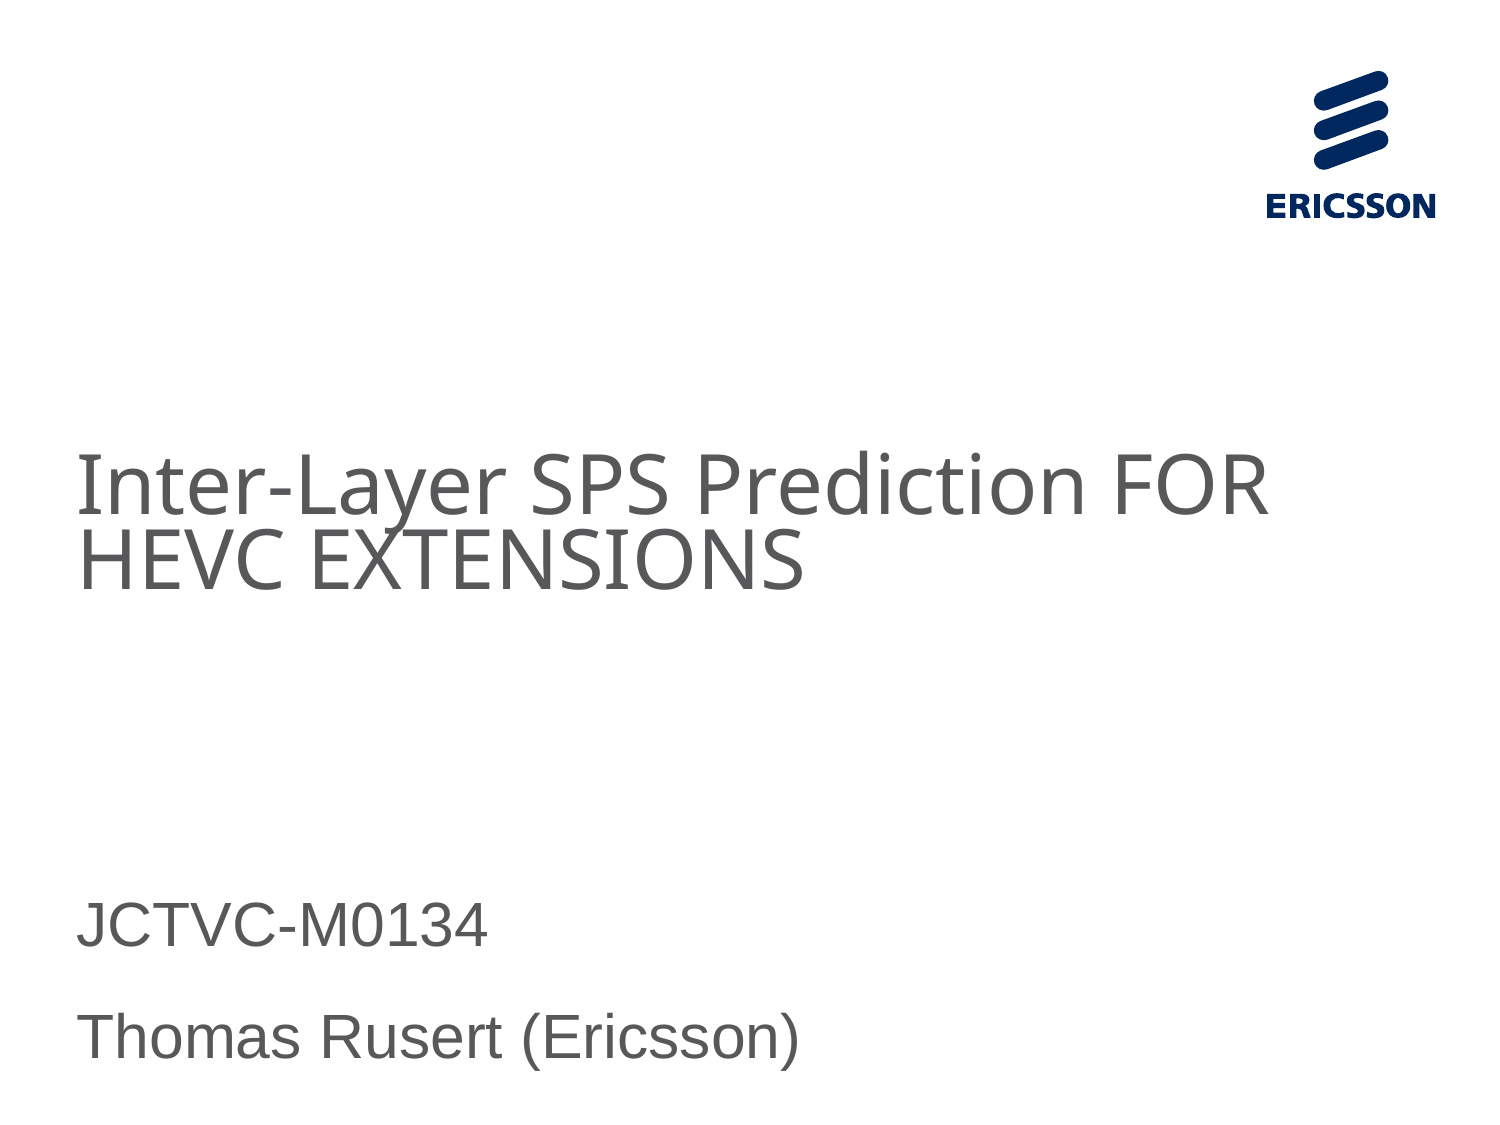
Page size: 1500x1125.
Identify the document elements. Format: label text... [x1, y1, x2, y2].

title Inter-Layer SPS Prediction FOR HEVC EXTENSIONS [64, 296, 1435, 763]
subtitle JCTVC-M0134 Thomas Rusert (Ericsson) [64, 842, 1436, 1071]
